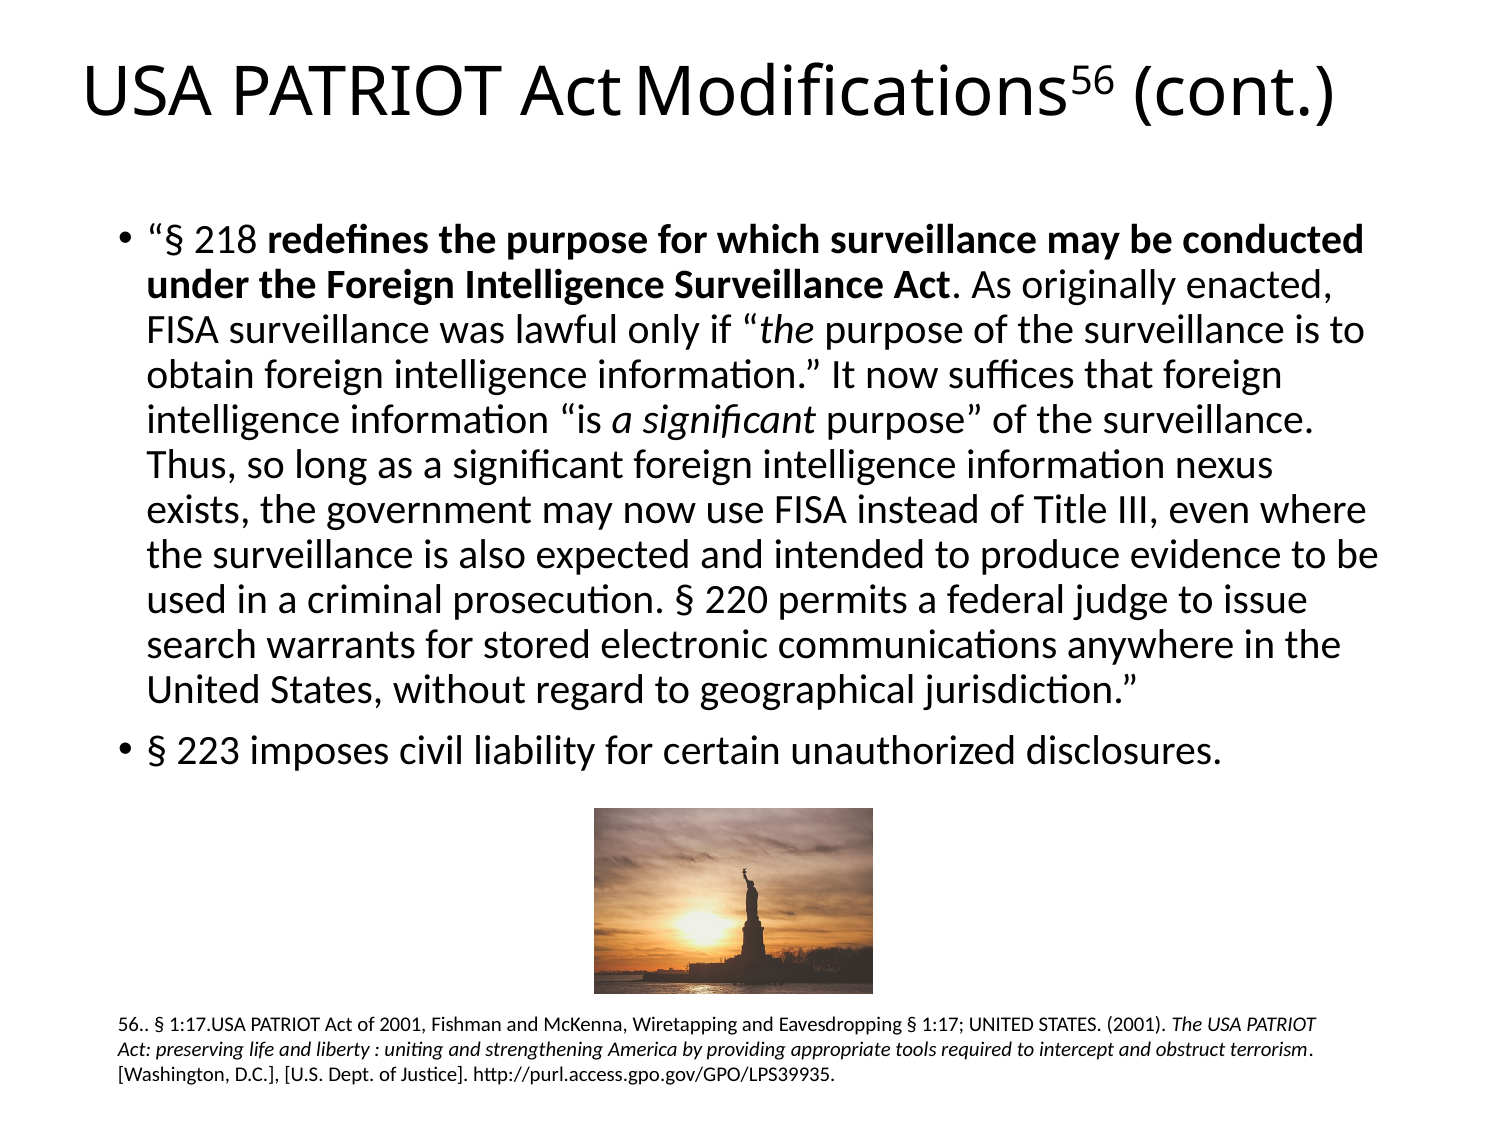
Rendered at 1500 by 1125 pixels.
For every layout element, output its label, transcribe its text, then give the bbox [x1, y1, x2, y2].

picture [594, 808, 873, 994]
text_box 56.. § 1:17.USA PATRIOT Act of 2001, Fishman and McKenna, Wiretapping and Eavesdropping § 1:17; UNITED STATES. (2001). The USA PATRIOT Act: preserving life and liberty : uniting and strengthening America by providing appropriate tools required to intercept and obstruct terrorism. [Washington, D.C.], [U.S. Dept. of Justice]. http://purl.access.gpo.gov/GPO/LPS39935. [103, 1002, 1364, 1093]
list “§ 218 redefines the purpose for which surveillance may be conducted under the Foreign Intelligence Surveillance Act. As originally enacted, FISA surveillance was lawful only if “the purpose of the surveillance is to obtain foreign intelligence information.” It now suffices that foreign intelligence information “is a significant purpose” of the surveillance. Thus, so long as a significant foreign intelligence information nexus exists, the government may now use FISA instead of Title III, even where the surveillance is also expected and intended to produce evidence to be used in a criminal prosecution. § 220 permits a federal judge to issue search warrants for stored electronic communications anywhere in the United States, without regard to geographical jurisdiction.” § 223 imposes civil liability for certain unauthorized disclosures. [102, 209, 1398, 1035]
title USA PATRIOT Act Modifications56 (cont.) [65, 10, 1468, 172]
